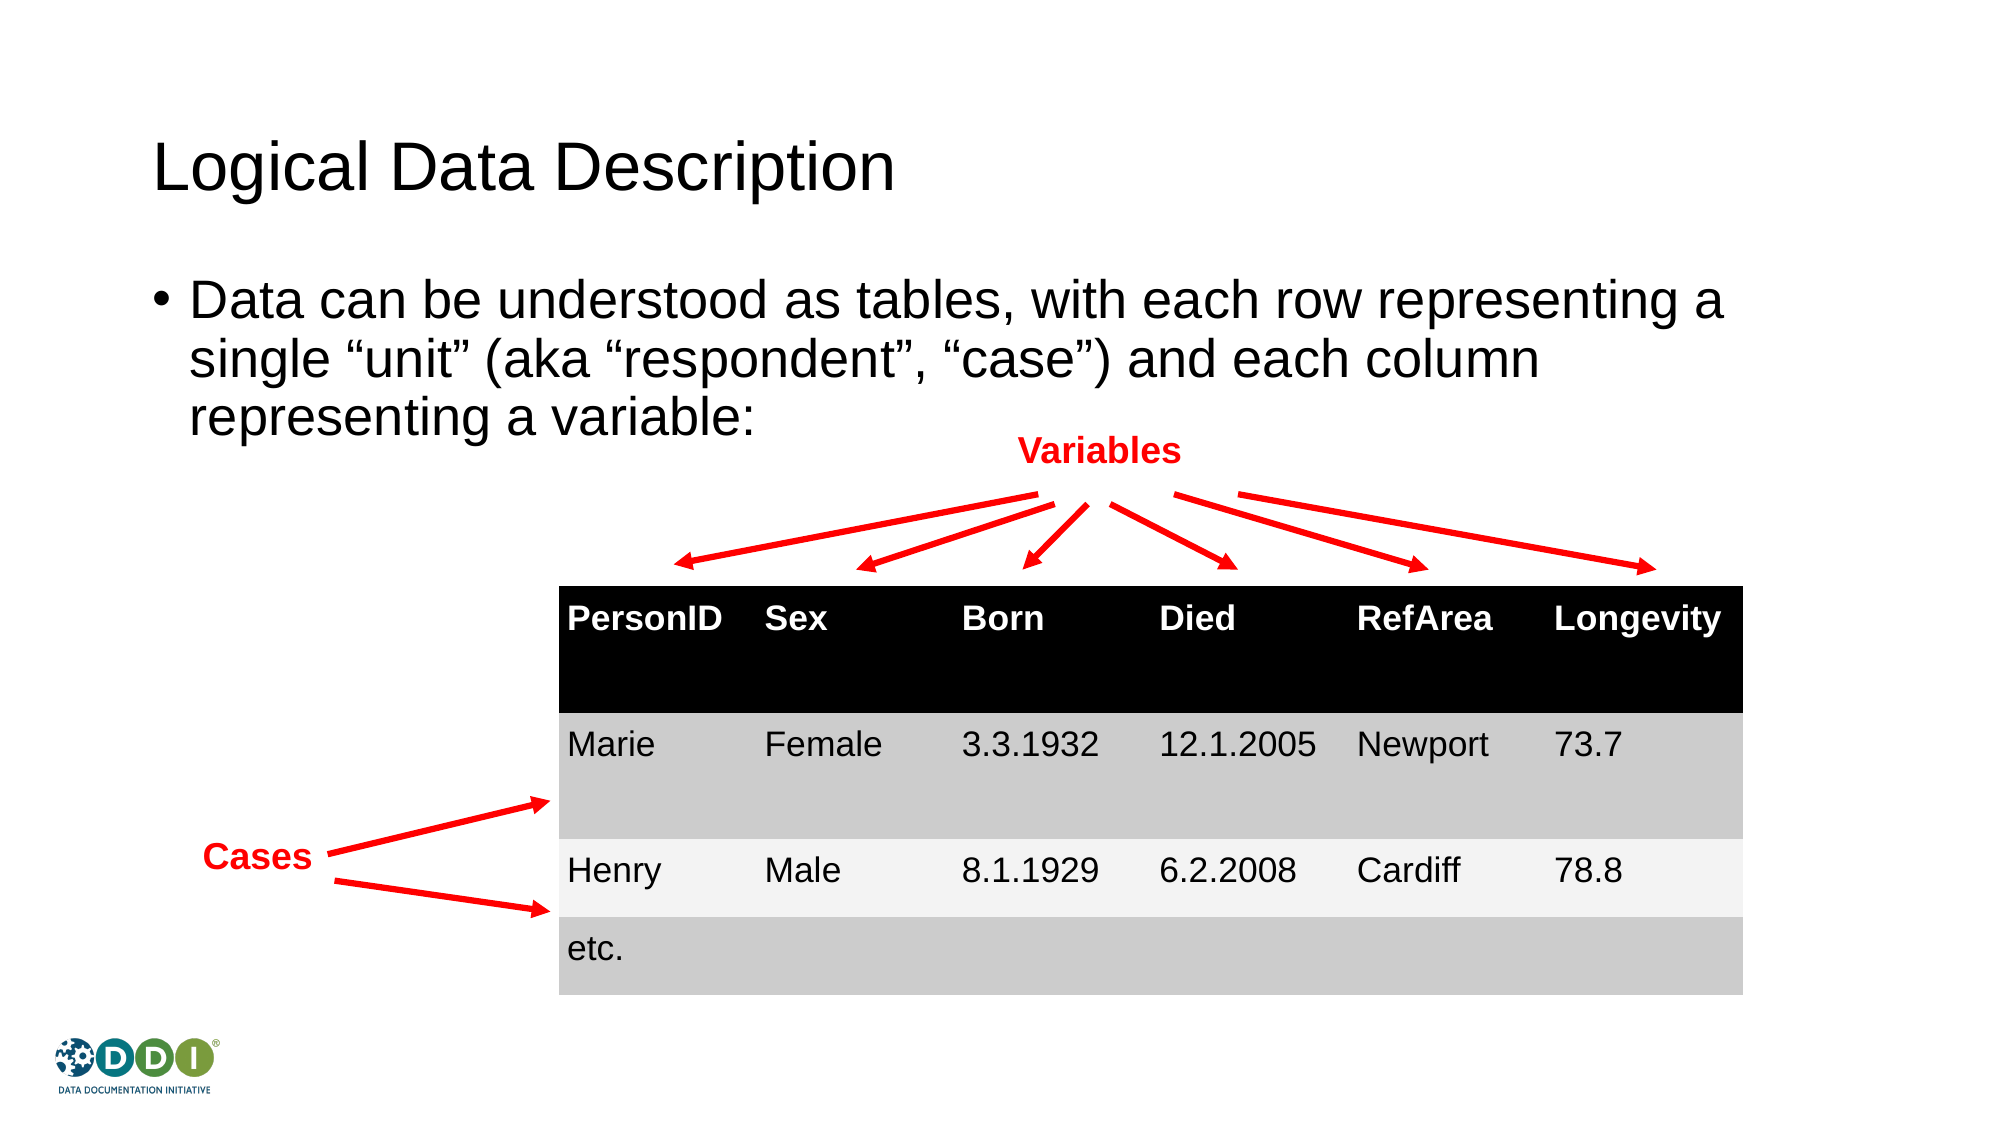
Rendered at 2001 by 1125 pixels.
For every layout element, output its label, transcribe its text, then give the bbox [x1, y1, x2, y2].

picture [53, 1035, 186, 1095]
title Logical Data Description [137, 59, 1863, 264]
list Data can be understood as tables, with each row representing a single “unit” (aka “respondent”, “case”) and each column representing a variable: [137, 264, 186, 482]
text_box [186, 181, 1894, 1125]
